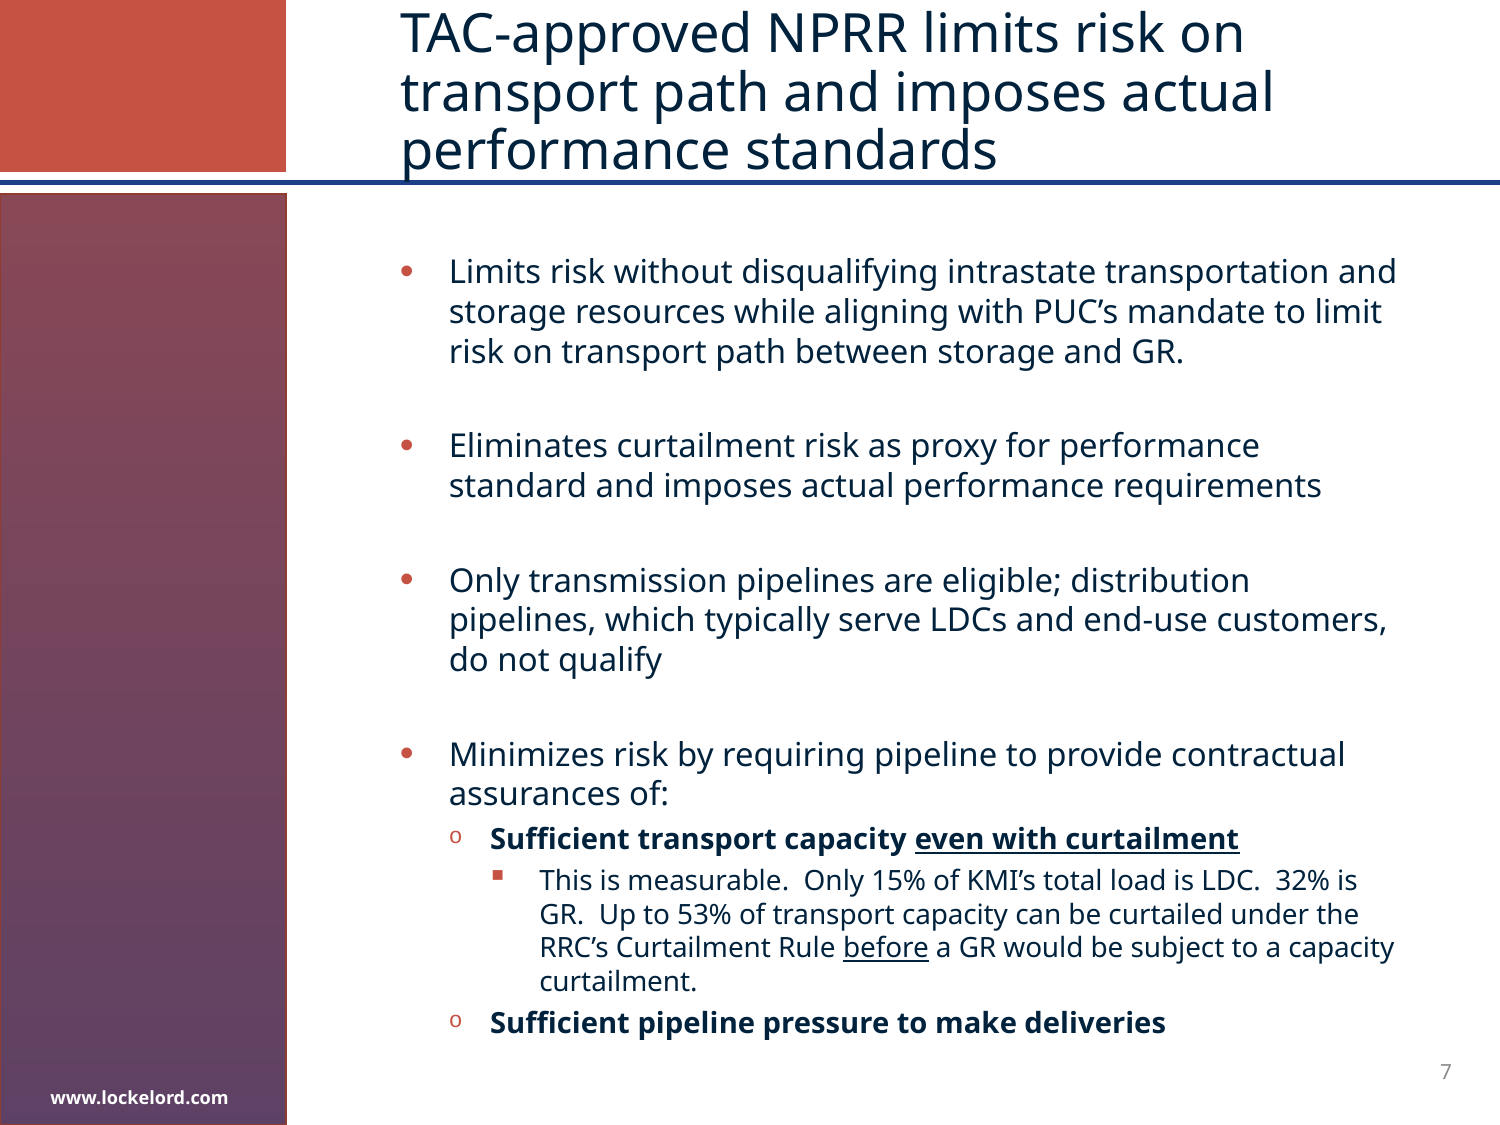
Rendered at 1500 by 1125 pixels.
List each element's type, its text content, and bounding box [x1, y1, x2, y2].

title TAC-approved NPRR limits risk on transport path and imposes actual performance standards [400, 18, 1400, 182]
slide_number 7 [1389, 1042, 1467, 1103]
list Limits risk without disqualifying intrastate transportation and storage resources while aligning with PUC’s mandate to limit risk on transport path between storage and GR. Eliminates curtailment risk as proxy for performance standard and imposes actual performance requirements Only transmission pipelines are eligible; distribution pipelines, which typically serve LDCs and end-use customers, do not qualify Minimizes risk by requiring pipeline to provide contractual assurances of: Sufficient transport capacity even with curtailment This is measurable. Only 15% of KMI’s total load is LDC. 32% is GR. Up to 53% of transport capacity can be curtailed under the RRC’s Curtailment Rule before a GR would be subject to a capacity curtailment. Sufficient pipeline pressure to make deliveries [399, 250, 1400, 1043]
